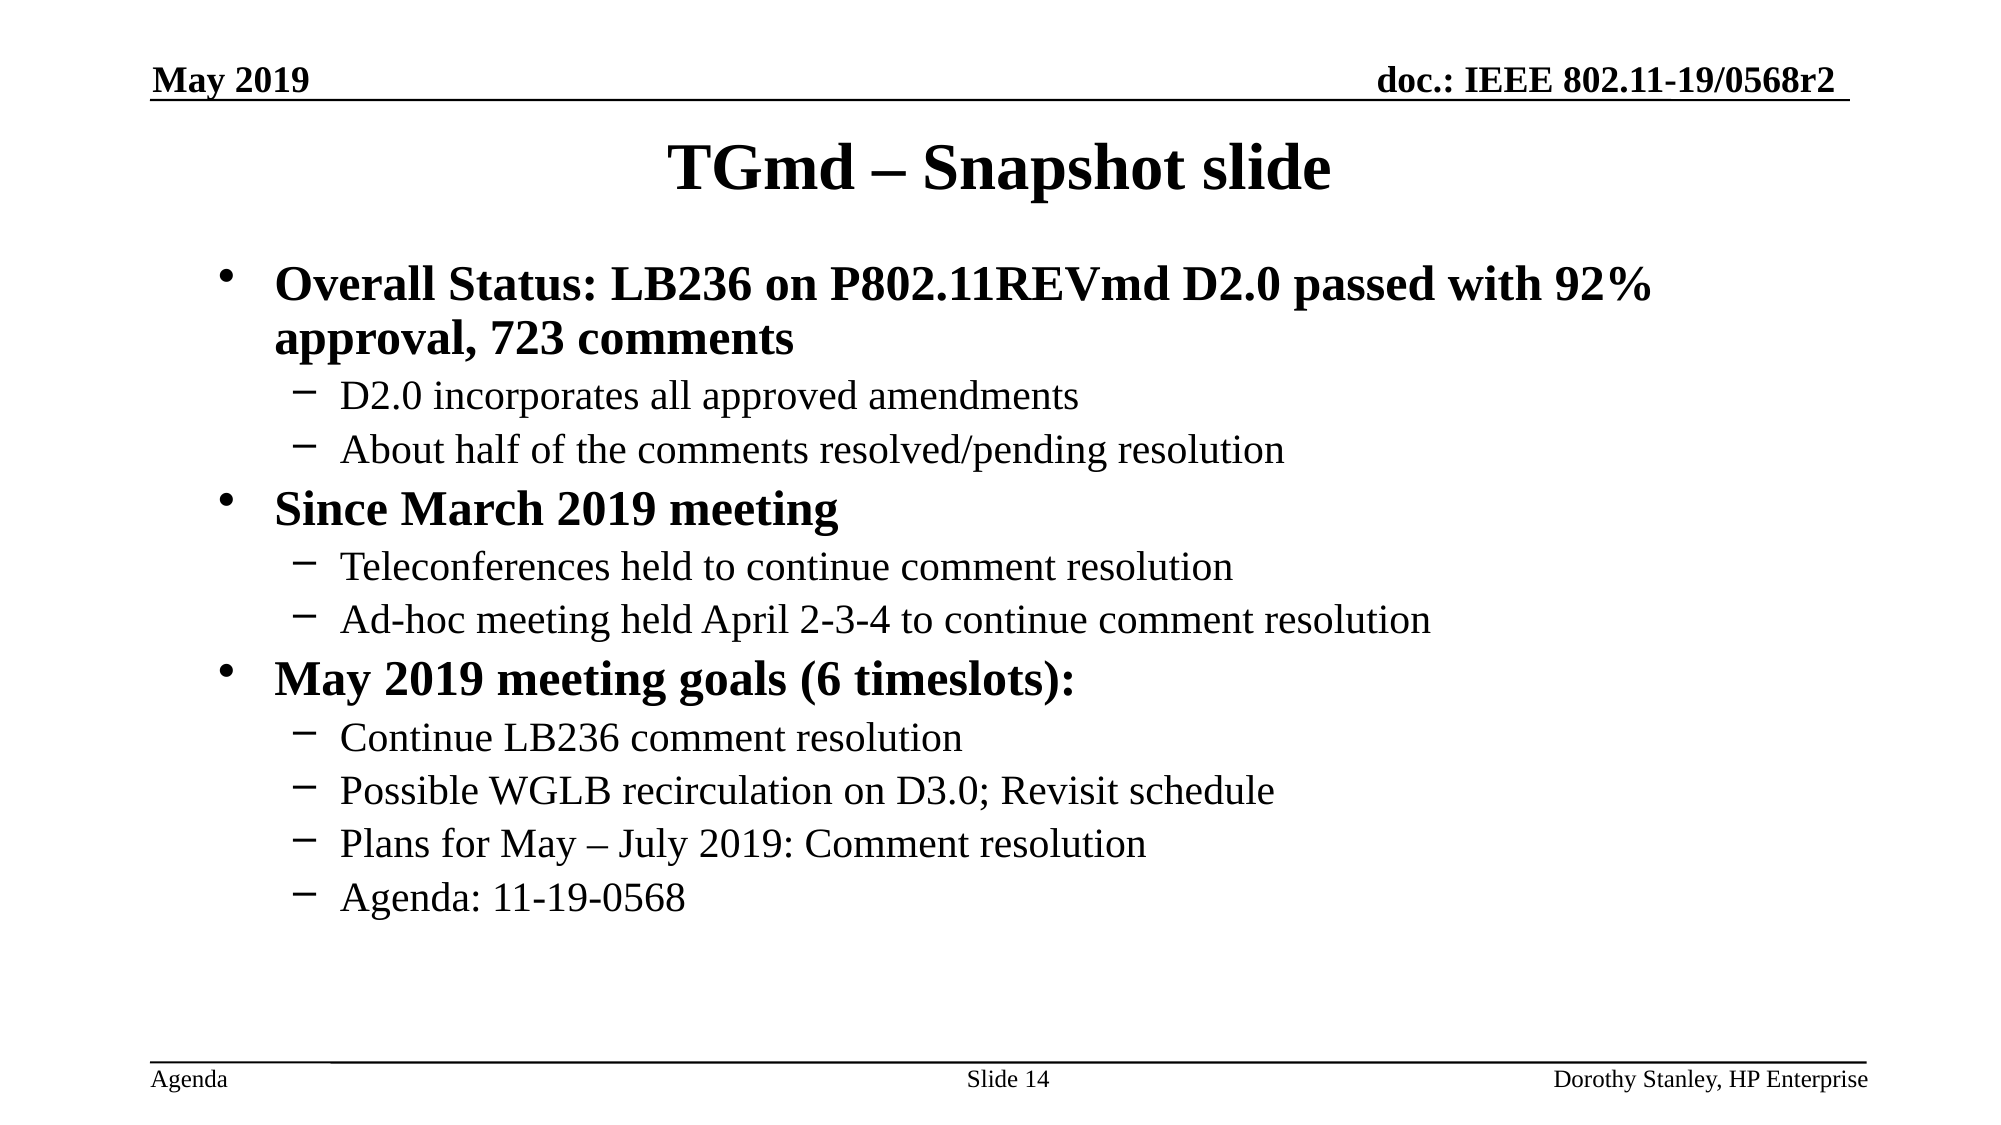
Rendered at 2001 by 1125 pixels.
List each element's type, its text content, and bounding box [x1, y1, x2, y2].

slide_number Slide 14 [966, 1062, 1051, 1093]
footer Dorothy Stanley, HP Enterprise [1549, 1062, 1869, 1093]
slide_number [152, 54, 567, 100]
title TGmd – Snapshot slide [362, 75, 1638, 249]
list Overall Status: LB236 on P802.11REVmd D2.0 passed with 92% approval, 723 comments D2.0 incorporates all approved amendments About half of the comments resolved/pending resolution Since March 2019 meeting Teleconferences held to continue comment resolution Ad-hoc meeting held April 2-3-4 to continue comment resolution May 2019 meeting goals (6 timeslots): Continue LB236 comment resolution Possible WGLB recirculation on D3.0; Revisit schedule Plans for May – July 2019: Comment resolution Agenda: 11-19-0568 [203, 249, 1700, 1000]
